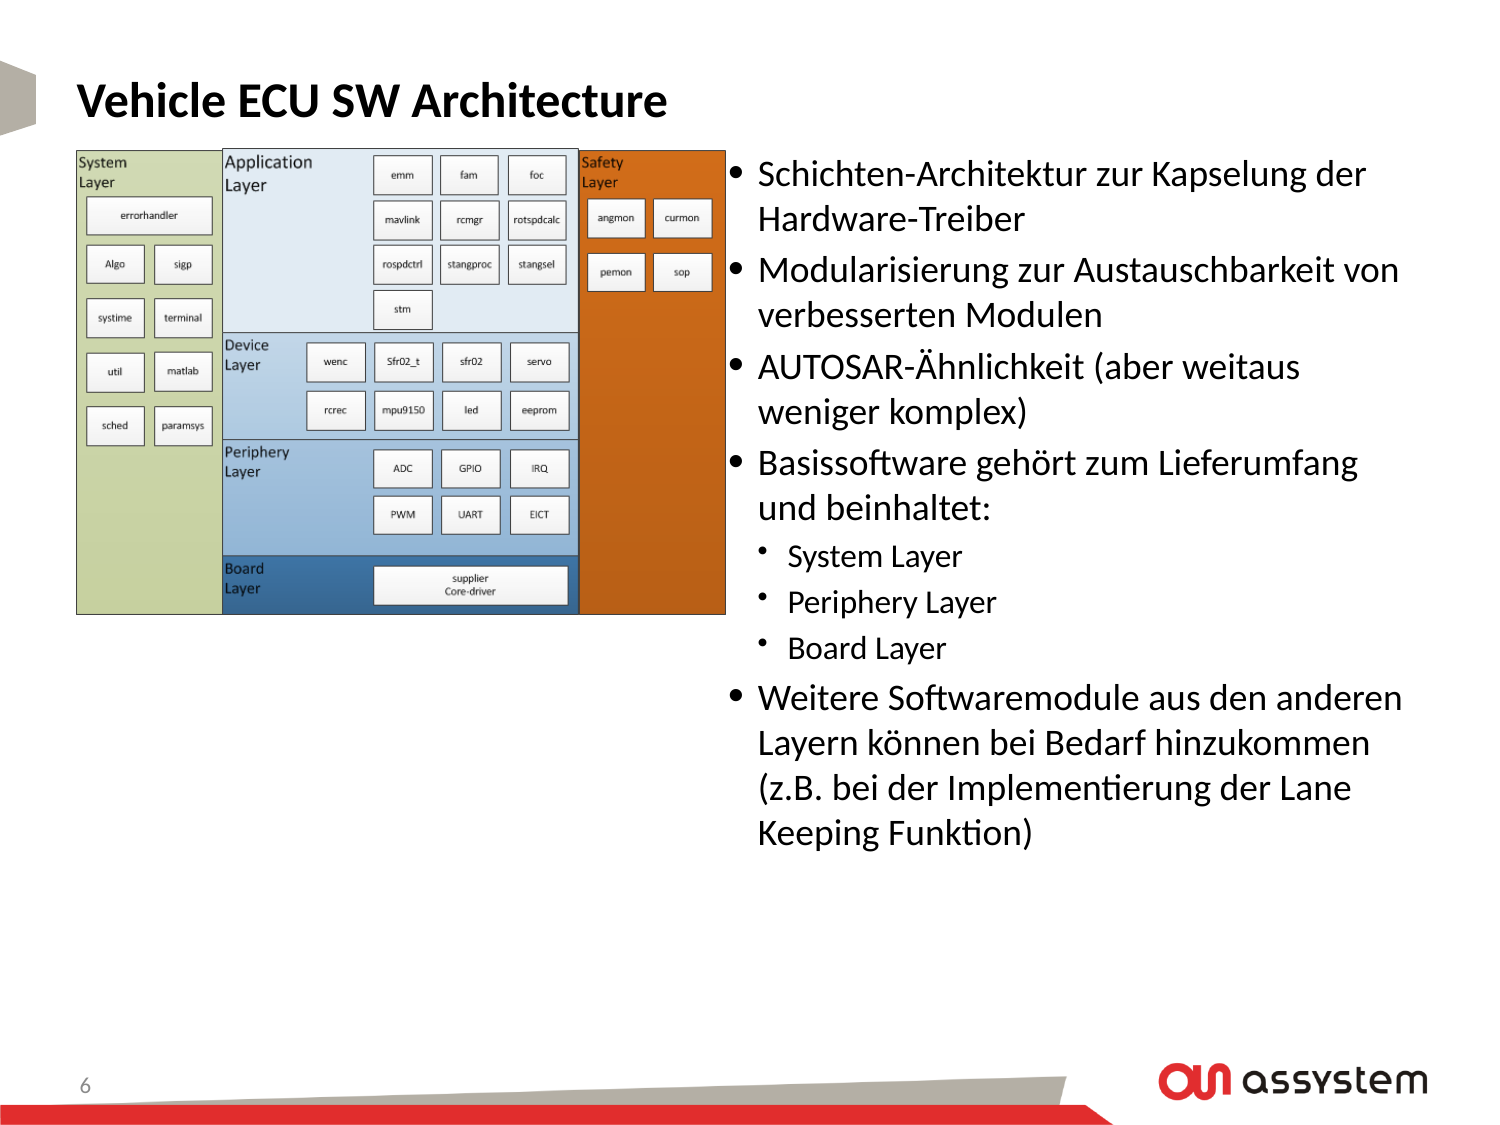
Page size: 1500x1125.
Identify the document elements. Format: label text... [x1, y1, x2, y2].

picture [76, 148, 726, 616]
slide_number 6 [64, 1045, 402, 1106]
picture [1149, 1035, 1463, 1125]
list Schichten-Architektur zur Kapselung der Hardware-Treiber Modularisierung zur Austauschbarkeit von verbesserten Modulen AUTOSAR-Ähnlichkeit (aber weitaus weniger komplex) Basissoftware gehört zum Lieferumfang und beinhaltet: System Layer Periphery Layer Board Layer Weitere Softwaremodule aus den anderen Layern können bei Bedarf hinzukommen (z.B. bei der Implementierung der Lane Keeping Funktion) [728, 149, 1412, 823]
title Vehicle ECU SW Architecture [76, 66, 1424, 136]
picture [0, 1035, 1125, 1125]
